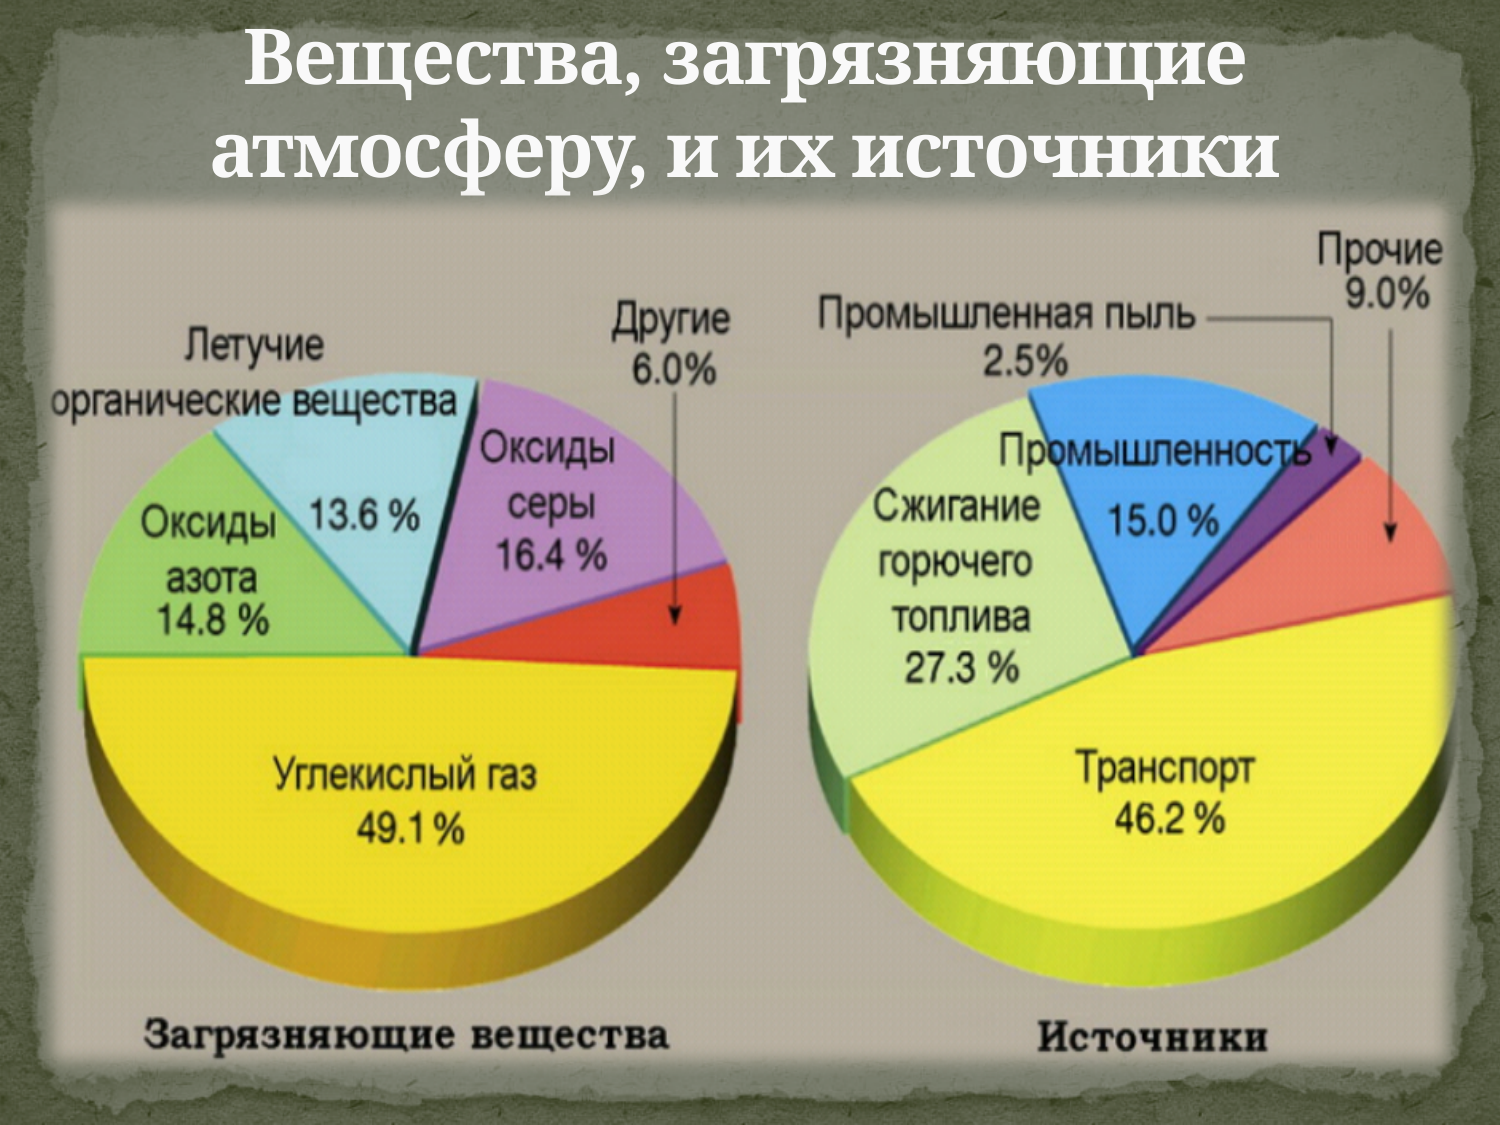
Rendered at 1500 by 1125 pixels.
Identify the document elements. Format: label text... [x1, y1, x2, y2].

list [39, 190, 1462, 1076]
title Вещества, загрязняющие атмосферу, и их источники [70, 0, 1421, 176]
